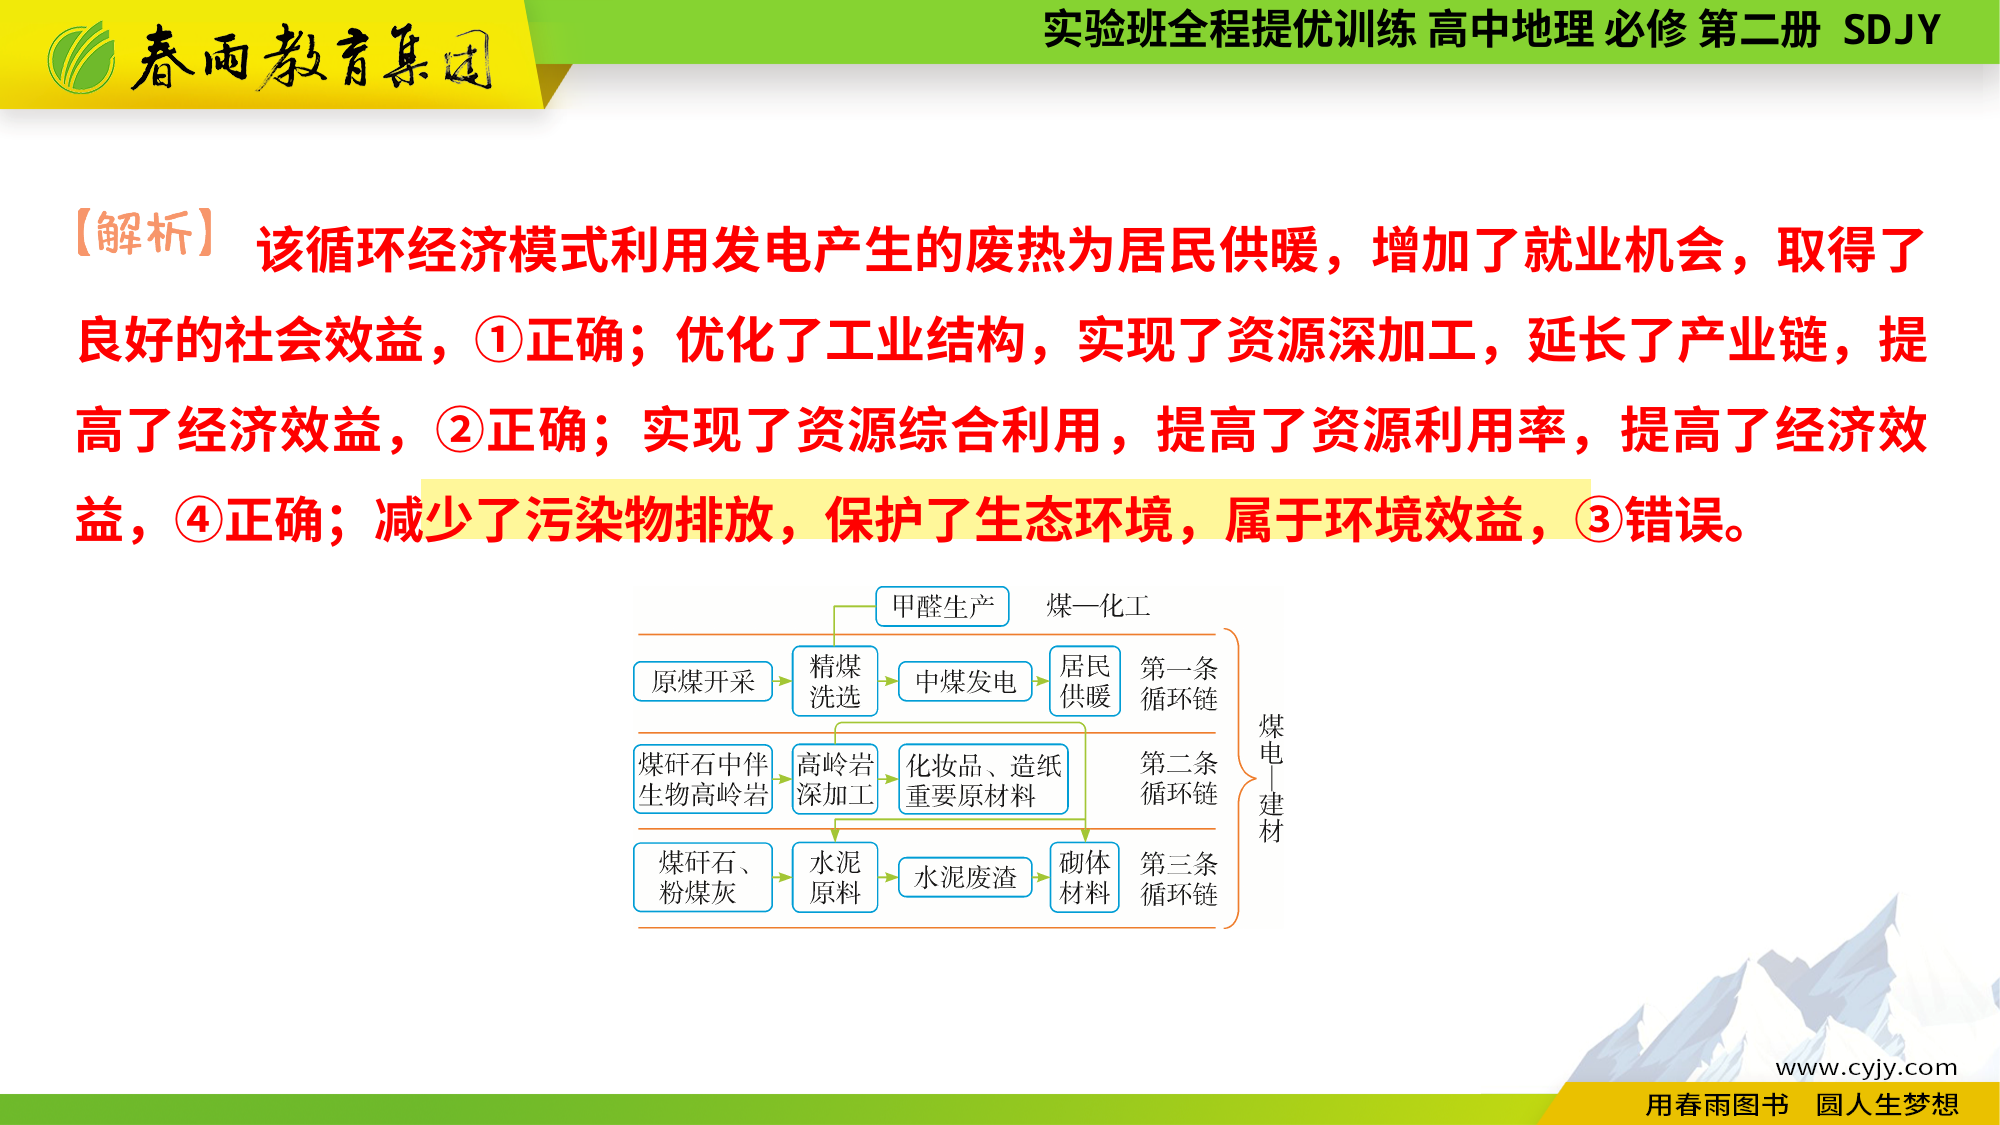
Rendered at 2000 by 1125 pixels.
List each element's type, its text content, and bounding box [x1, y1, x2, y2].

list 该循环经济模式利用发电产生的废热为居民供暖，增加了就业机会，取得了良好的社会效益，①正确；优化了工业结构，实现了资源深加工，延长了产业链，提高了经济效益，②正确；实现了资源综合利用，提高了资源利用率，提高了经济效益，④正确；减少了污染物排放，保护了生态环境，属于环境效益，③错误。 [59, 181, 1944, 561]
picture [0, 0, 2000, 1125]
